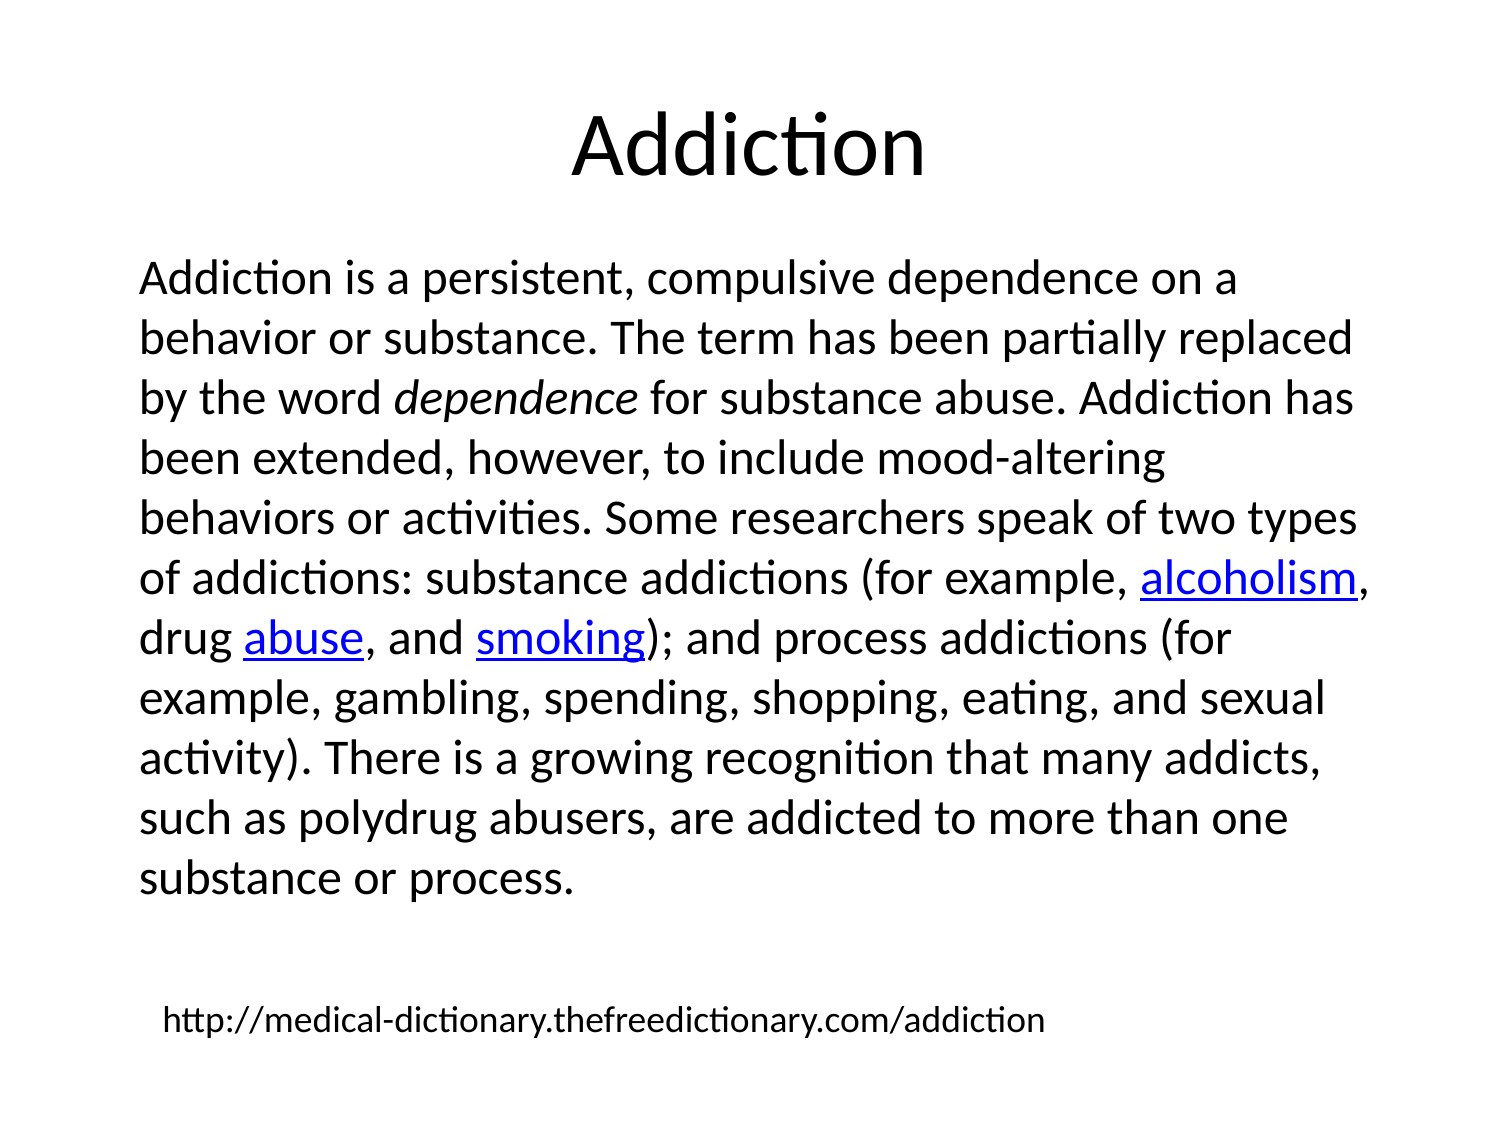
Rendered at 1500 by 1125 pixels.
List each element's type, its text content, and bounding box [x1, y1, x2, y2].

title Addiction [75, 45, 1425, 233]
text_box http://medical-dictionary.thefreedictionary.com/addiction [147, 987, 1329, 1048]
text_box Addiction is a persistent, compulsive dependence on a behavior or substance. The term has been partially replaced by the word dependence for substance abuse. Addiction has been extended, however, to include mood-altering behaviors or activities. Some researchers speak of two types of addictions: substance addictions (for example, alcoholism, drug abuse, and smoking); and process addictions (for example, gambling, spending, shopping, eating, and sexual activity). There is a growing recognition that many addicts, such as polydrug abusers, are addicted to more than one substance or process. [123, 236, 1388, 912]
